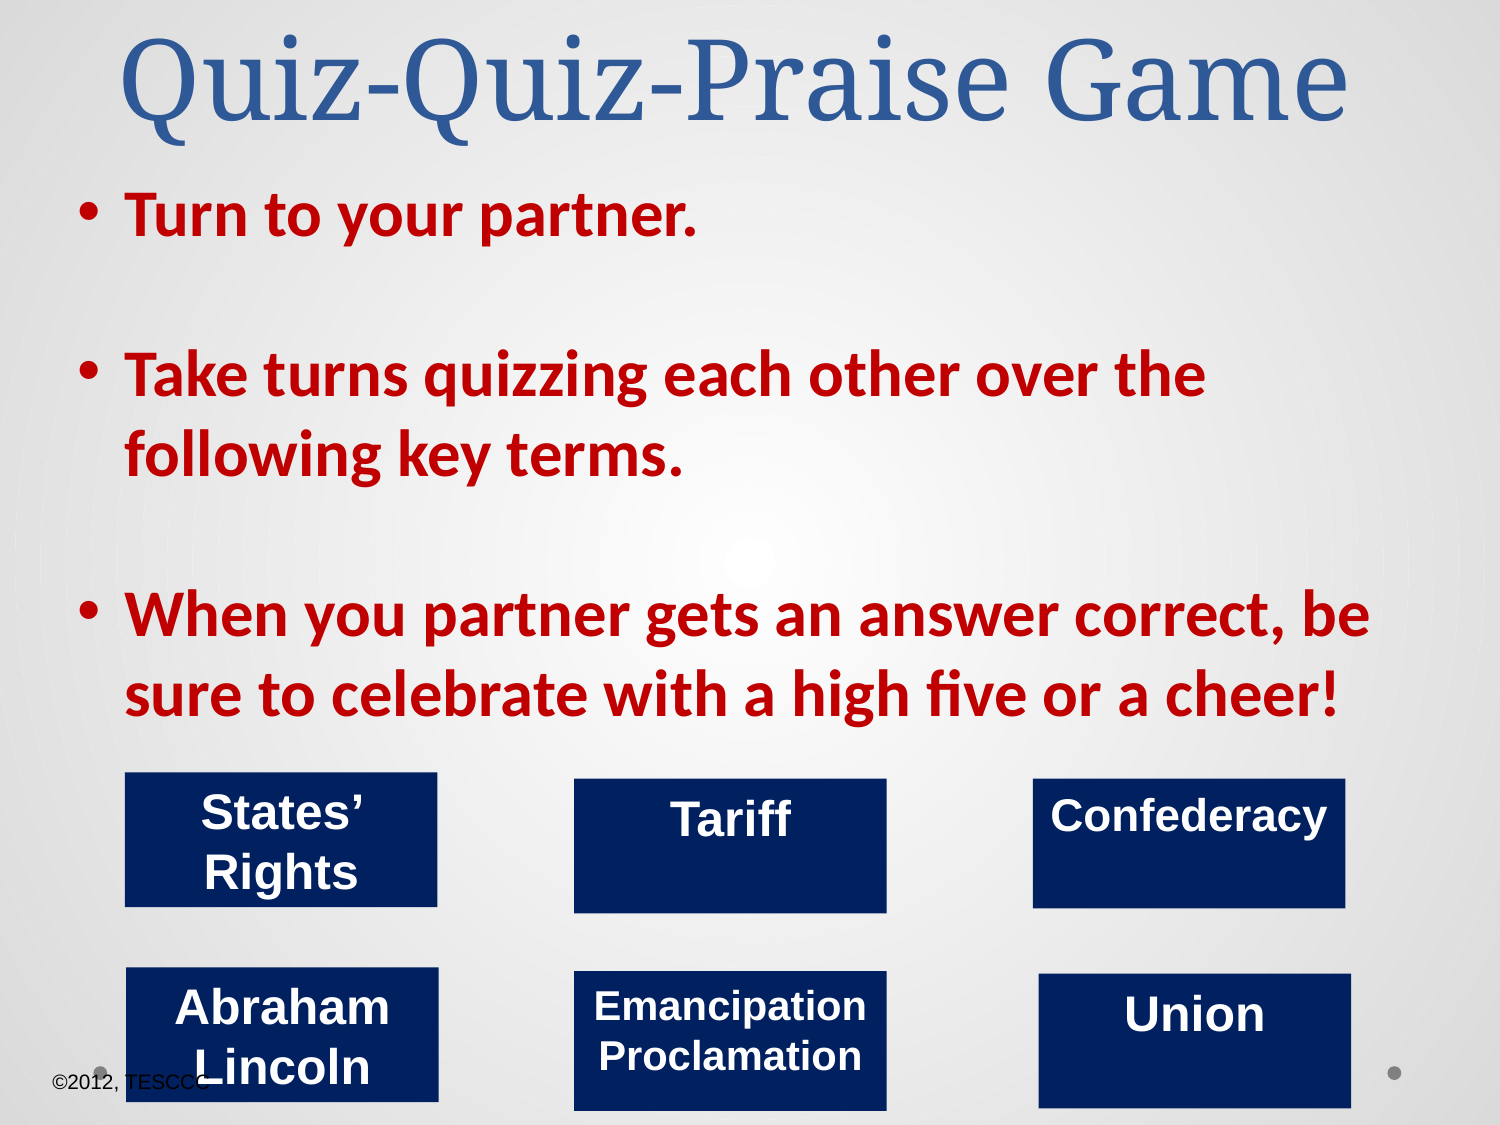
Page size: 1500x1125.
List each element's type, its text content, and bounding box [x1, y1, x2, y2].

text_box Turn to your partner. Take turns quizzing each other over the following key terms. When you partner gets an answer correct, be sure to celebrate with a high five or a cheer! [62, 162, 1472, 817]
text_box Confederacy [1032, 778, 1346, 909]
text_box ©2012, TESCCC [37, 1061, 375, 1102]
text_box Abraham Lincoln [126, 967, 439, 1103]
text_box Tariff [574, 778, 887, 914]
title Quiz-Quiz-Praise Game [75, 0, 1425, 150]
text_box Emancipation Proclamation [574, 971, 887, 1111]
text_box States’ Rights [124, 772, 438, 908]
text_box Union [1038, 973, 1352, 1109]
